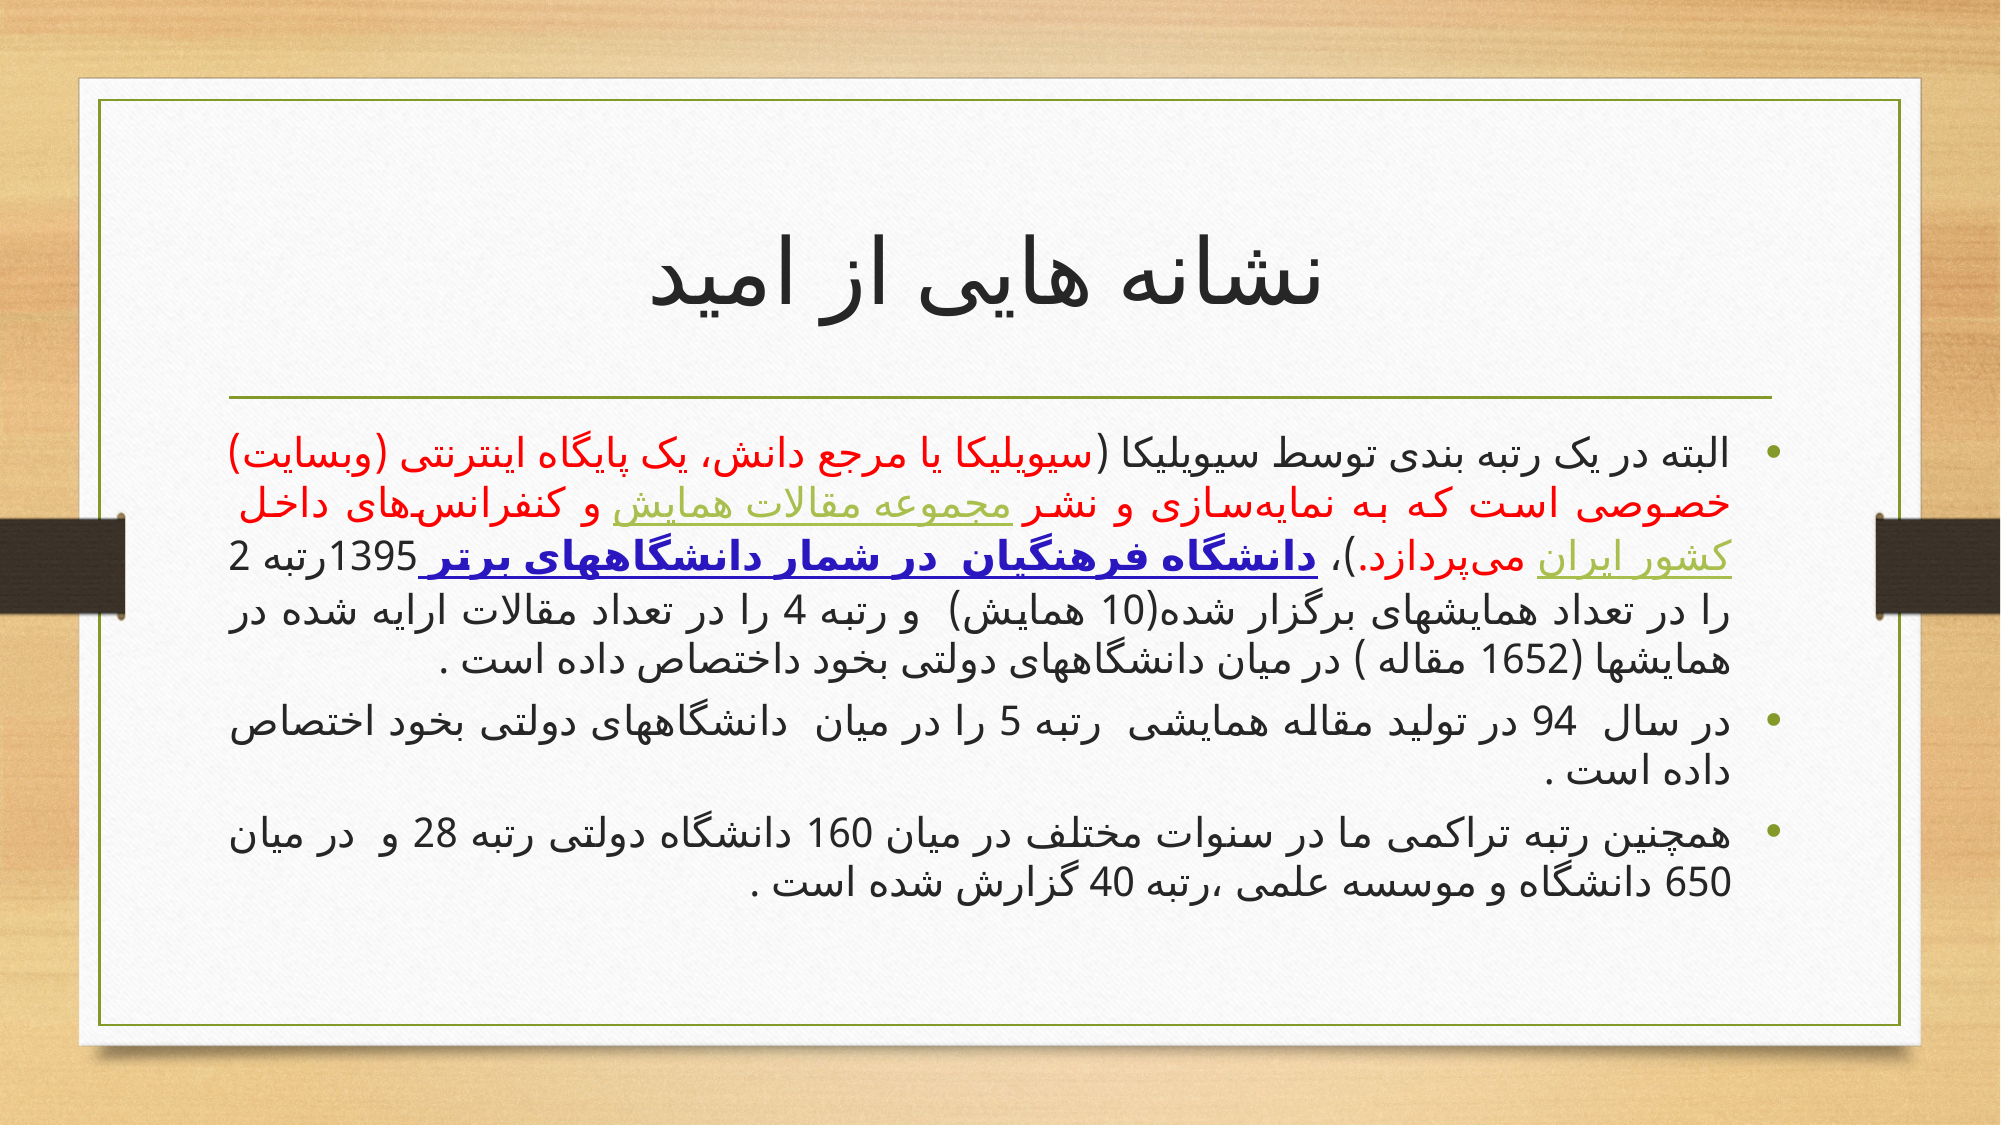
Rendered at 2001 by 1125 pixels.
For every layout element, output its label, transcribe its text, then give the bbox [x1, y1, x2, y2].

picture [0, 0, 2001, 1125]
list البته در یک رتبه بندی توسط سیویلیکا (سیویلیکا یا مرجع دانش، یک پایگاه اینترنتی (وبسایت) خصوصی است که به نمایه‌سازی و نشر مجموعه مقالات همایش و کنفرانس‌های داخل کشور ایران می‌پردازد.)، دانشگاه فرهنگیان در شمار دانشگاههای برتر 1395رتبه 2 را در تعداد همایشهای برگزار شده(10 همایش) و رتبه 4 را در تعداد مقالات ارایه شده در همایشها (1652 مقاله ) در میان دانشگاههای دولتی بخود داختصاص داده است . در سال 94 در تولید مقاله همایشی رتبه 5 را در میان دانشگاههای دولتی بخود اختصاص داده است . همچنین رتبه تراکمی ما در سنوات مختلف در میان 160 دانشگاه دولتی رتبه 28 و در میان 650 دانشگاه و موسسه علمی ،رتبه 40 گزارش شده است . [212, 419, 1788, 964]
title نشانه هایی از امید [212, 161, 1788, 375]
